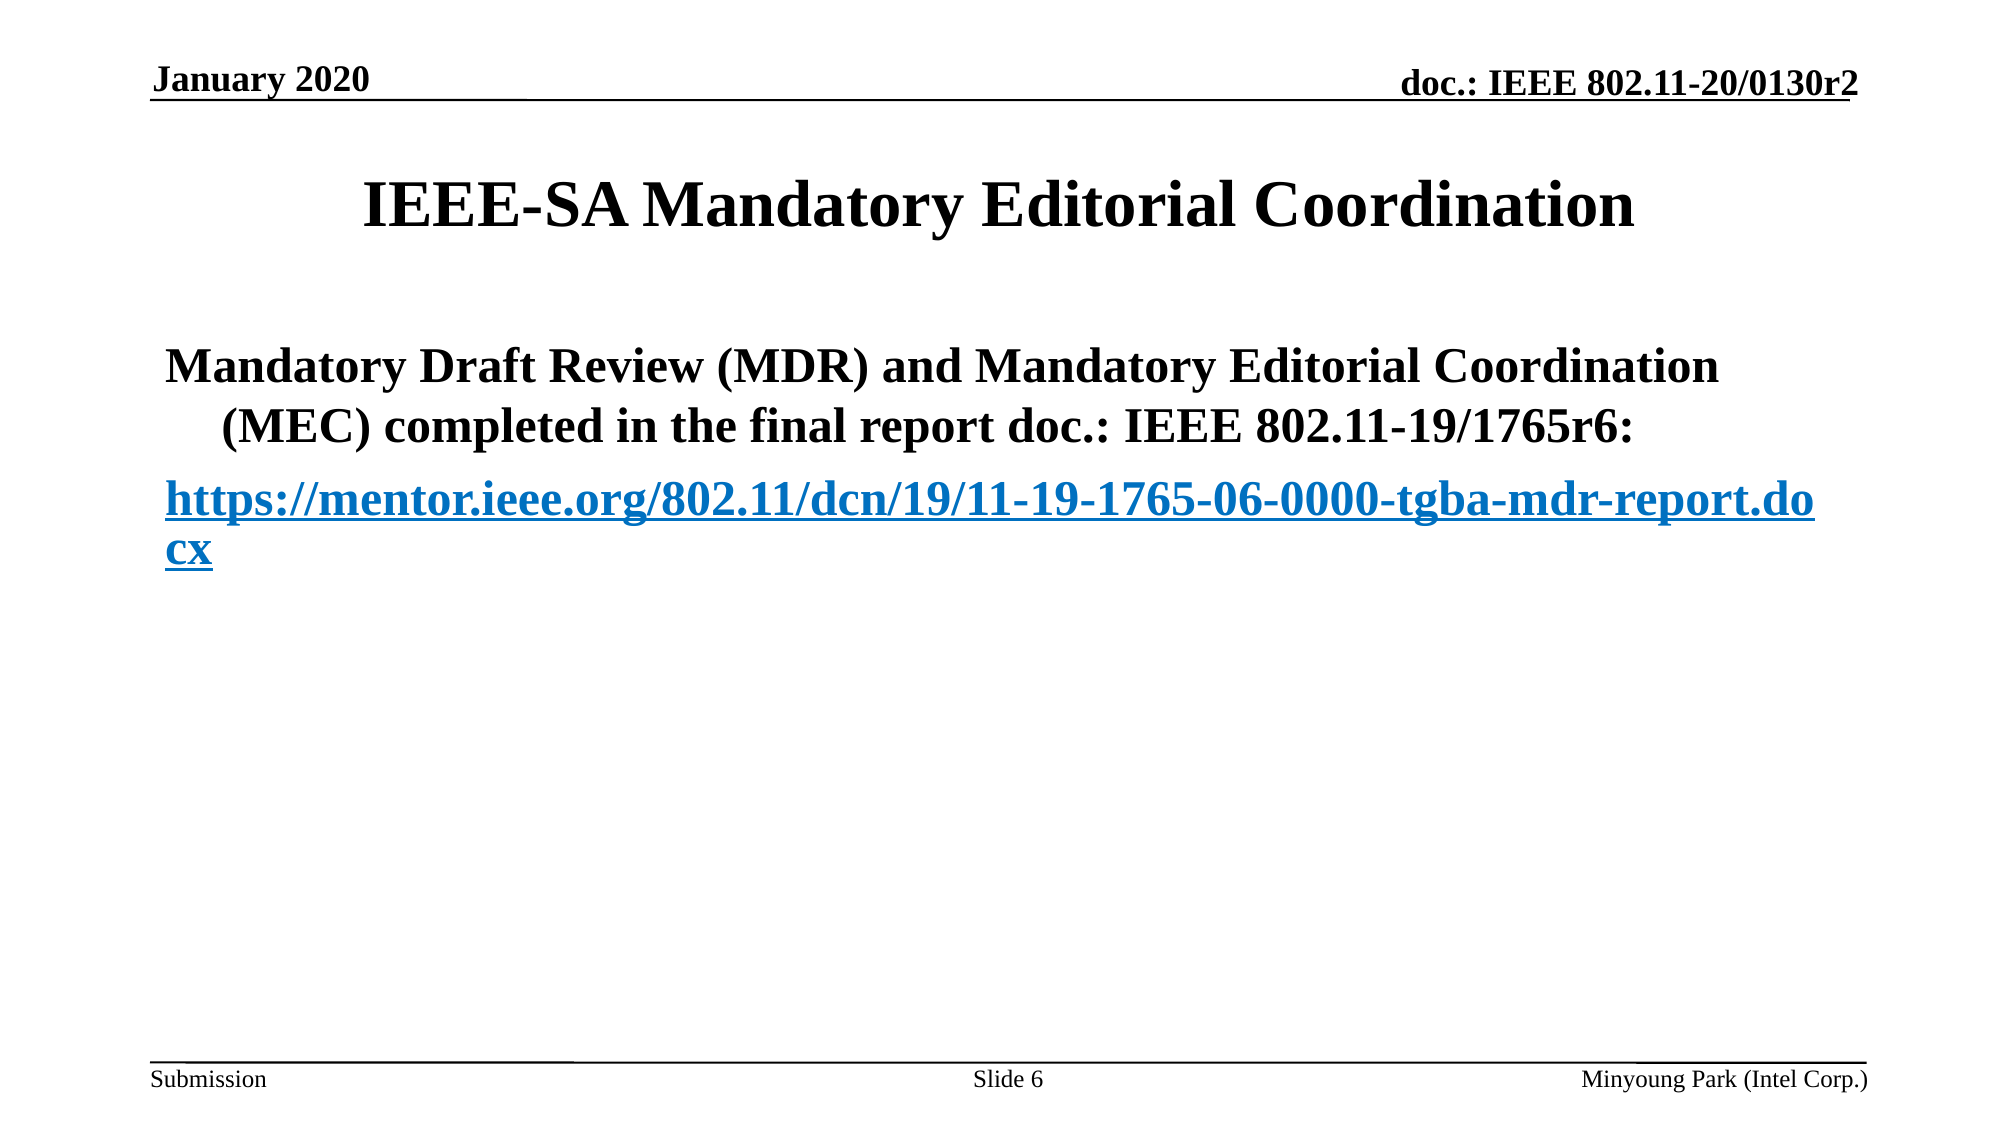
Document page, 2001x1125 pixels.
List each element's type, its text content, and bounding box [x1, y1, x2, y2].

list Mandatory Draft Review (MDR) and Mandatory Editorial Coordination (MEC) completed in the final report doc.: IEEE 802.11-19/1765r6: https://mentor.ieee.org/802.11/dcn/19/11-19-1765-06-0000-tgba-mdr-report.docx [149, 324, 1850, 1000]
slide_number Slide 6 [950, 1061, 1067, 1123]
footer Minyoung Park (Intel Corp.) [1171, 1061, 1869, 1093]
title IEEE-SA Mandatory Editorial Coordination [149, 112, 1850, 288]
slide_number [152, 54, 563, 100]
